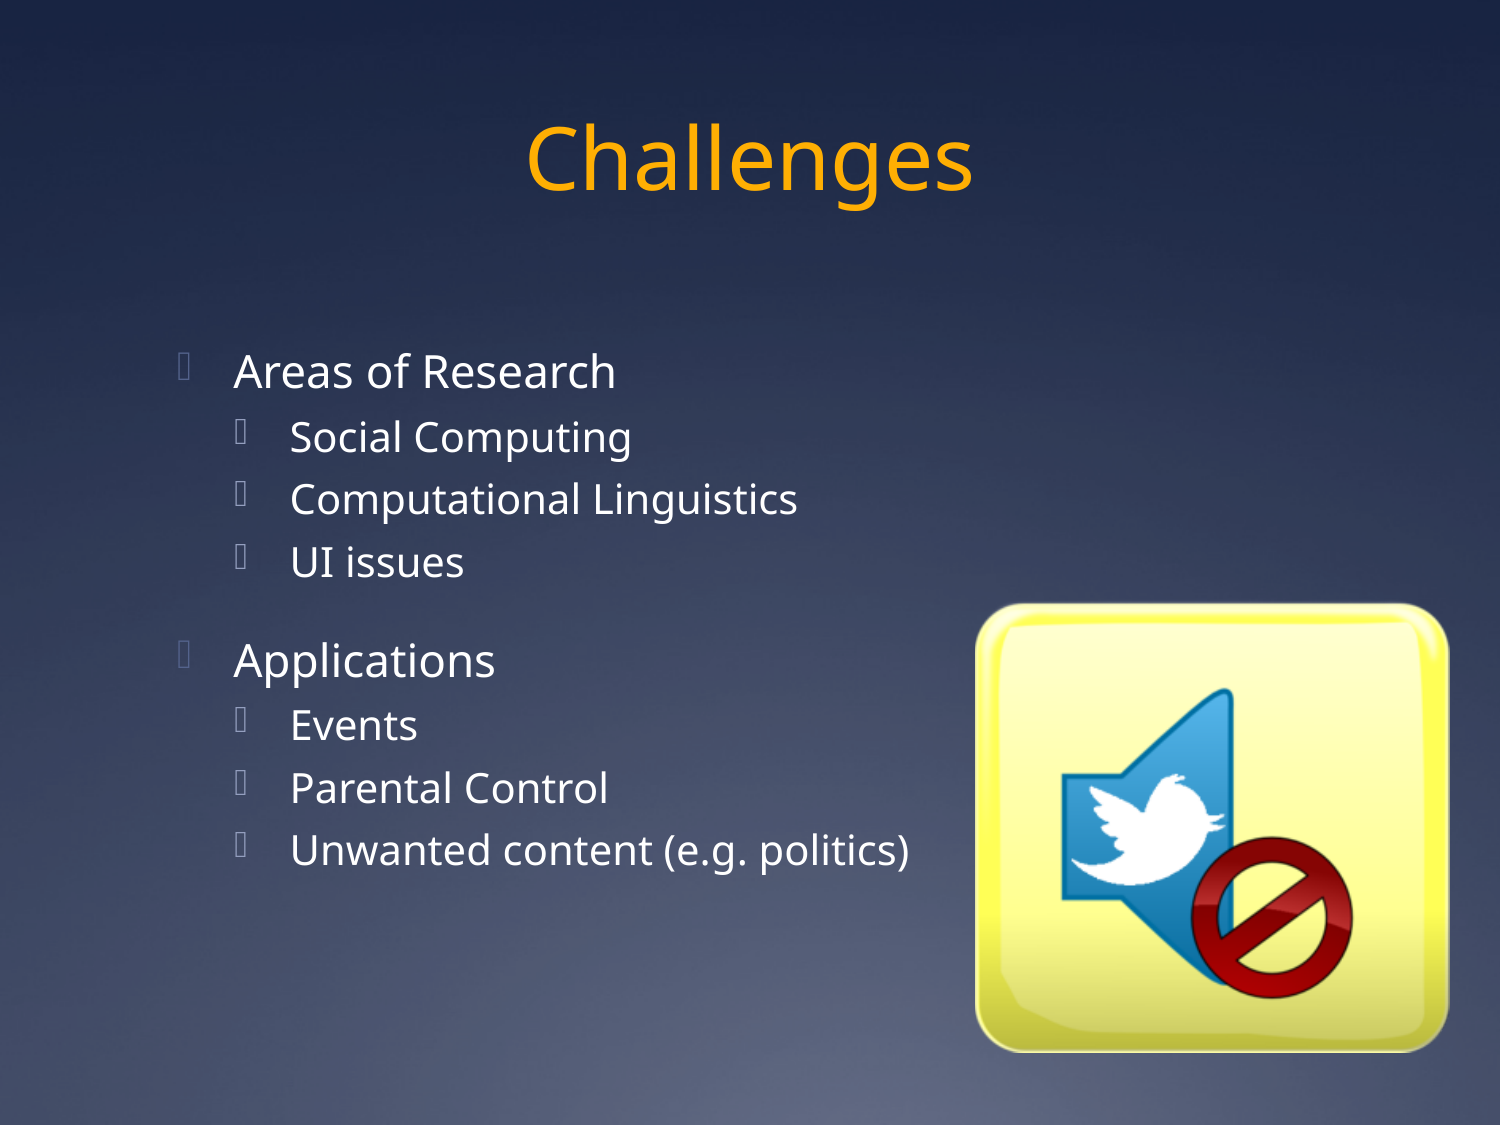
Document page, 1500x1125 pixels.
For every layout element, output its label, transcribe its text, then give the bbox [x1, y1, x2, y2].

title Challenges [100, 95, 1400, 225]
picture [973, 598, 1451, 1054]
list Areas of Research Social Computing Computational Linguistics UI issues Applications Events Parental Control Unwanted content (e.g. politics) [162, 335, 1338, 1005]
